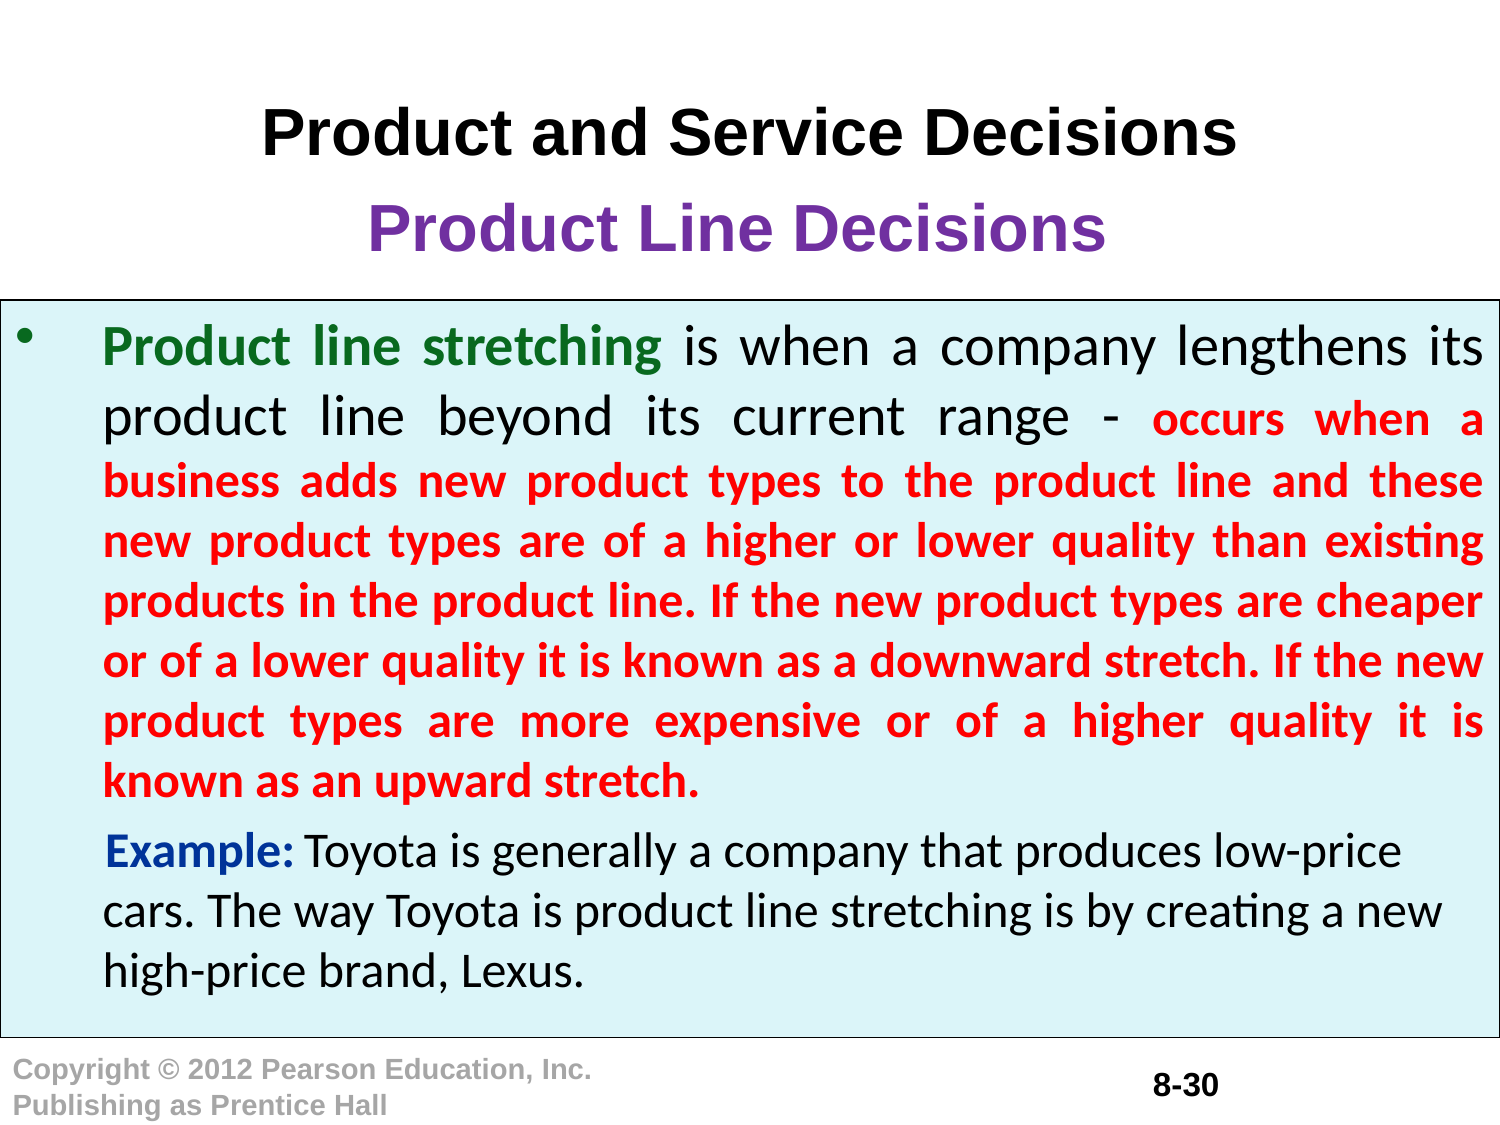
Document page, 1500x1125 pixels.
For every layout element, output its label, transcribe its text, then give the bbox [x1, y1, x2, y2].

list Product line stretching is when a company lengthens its product line beyond its current range - occurs when a business adds new product types to the product line and these new product types are of a higher or lower quality than existing products in the product line. If the new product types are cheaper or of a lower quality it is known as a downward stretch. If the new product types are more expensive or of a higher quality it is known as an upward stretch. Example: Toyota is generally a company that produces low-price cars. The way Toyota is product line stretching is by creating a new high-price brand, Lexus. [0, 299, 1500, 1038]
title Product and Service Decisions [112, 37, 1388, 226]
list Product Line Decisions [149, 174, 1326, 276]
